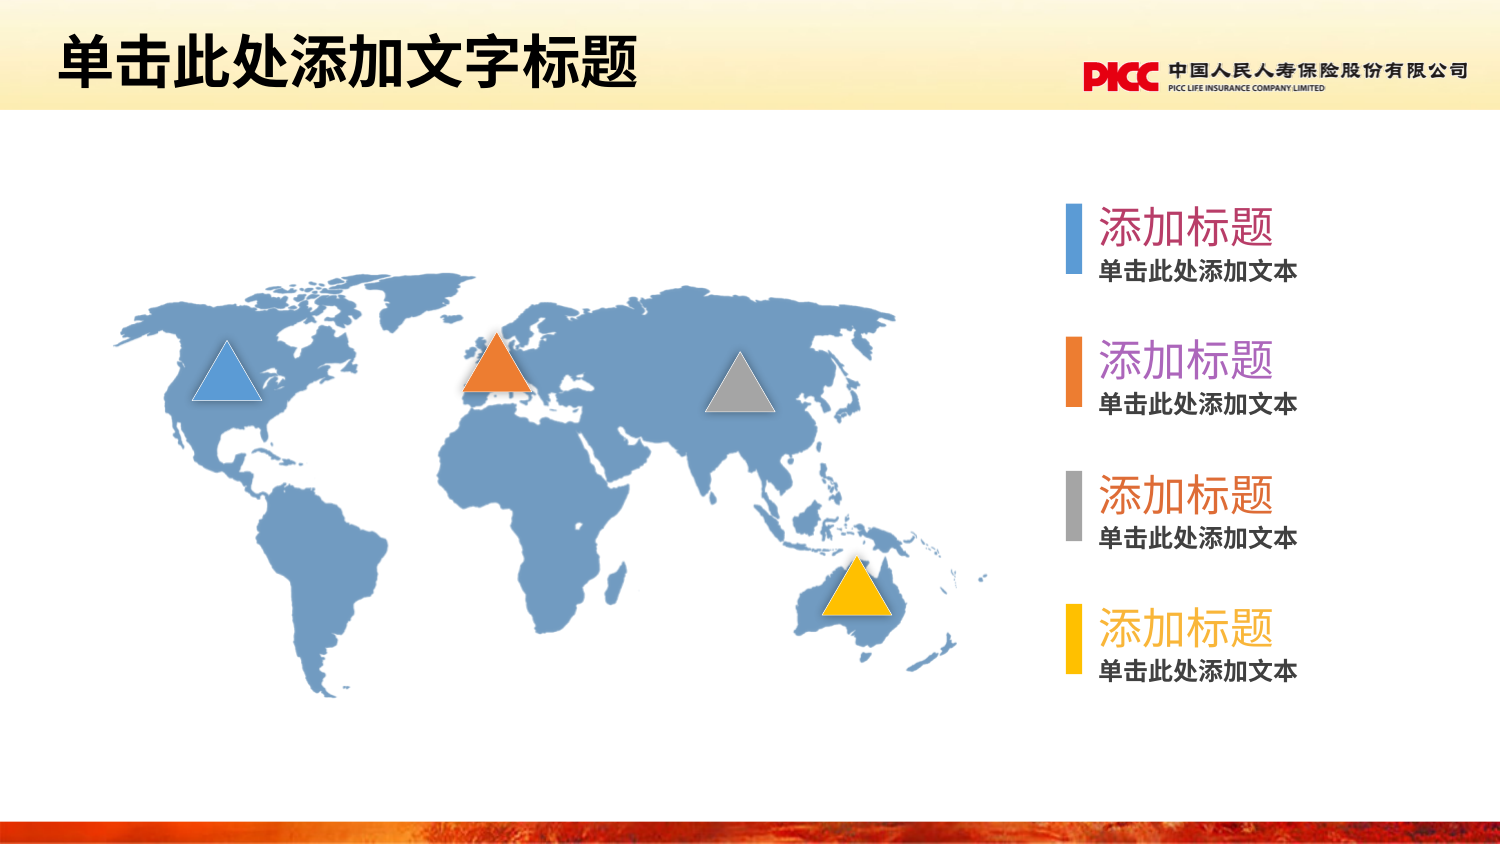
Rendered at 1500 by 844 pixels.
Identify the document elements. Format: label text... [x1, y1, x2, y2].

text_box 添加标题 [1098, 470, 1391, 517]
picture [109, 269, 995, 706]
text_box [1065, 203, 1083, 274]
text_box 添加标题 [1098, 603, 1294, 650]
text_box [1065, 470, 1083, 542]
text_box [1065, 603, 1083, 675]
picture [0, 0, 1500, 109]
text_box 单击此处添加文本 [1098, 383, 1391, 411]
picture [0, 822, 1500, 844]
text_box 单击此处添加文本 [1098, 240, 1391, 278]
text_box 单击此处添加文本 [1098, 640, 1391, 678]
text_box 单击此处添加文本 [1098, 517, 1391, 545]
text_box [1065, 336, 1083, 407]
text_box 添加标题 [1098, 336, 1391, 383]
text_box 添加标题 [1098, 203, 1294, 250]
